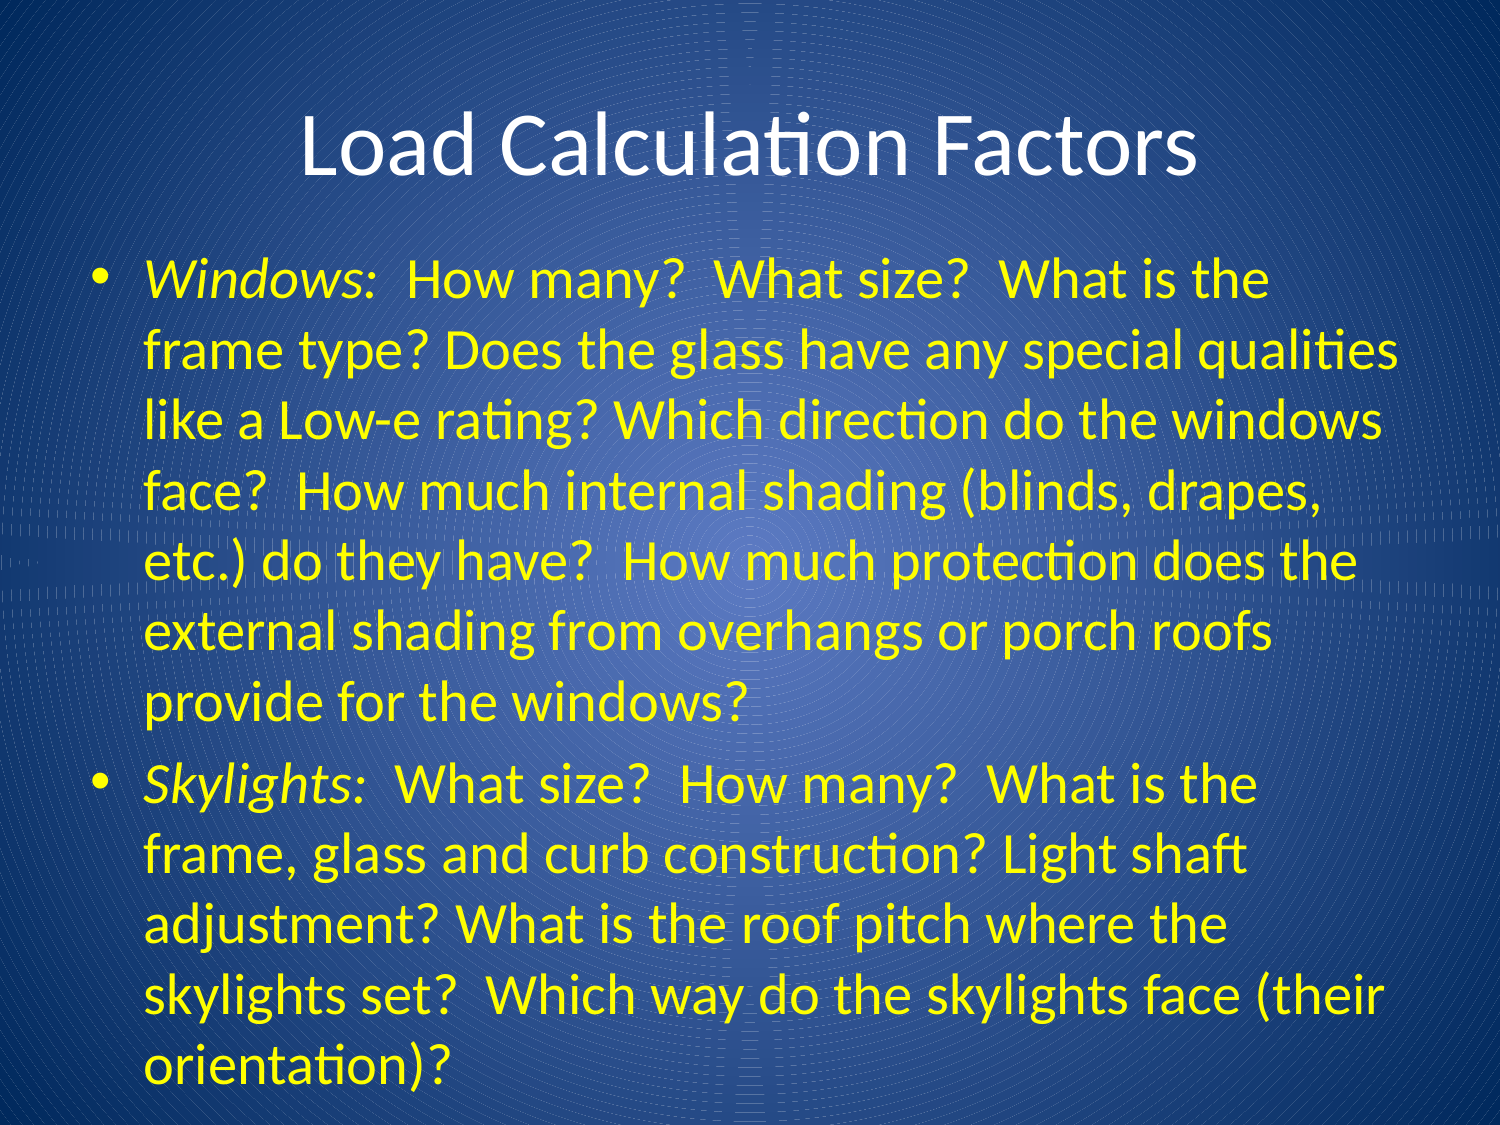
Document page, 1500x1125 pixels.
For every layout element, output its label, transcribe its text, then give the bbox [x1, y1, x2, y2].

list Windows: How many? What size? What is the frame type? Does the glass have any special qualities like a Low-e rating? Which direction do the windows face? How much internal shading (blinds, drapes, etc.) do they have? How much protection does the external shading from overhangs or porch roofs provide for the windows? Skylights: What size? How many? What is the frame, glass and curb construction? Light shaft adjustment? What is the roof pitch where the skylights set? Which way do the skylights face (their orientation)? [75, 232, 1425, 1113]
title Load Calculation Factors [75, 45, 1425, 232]
